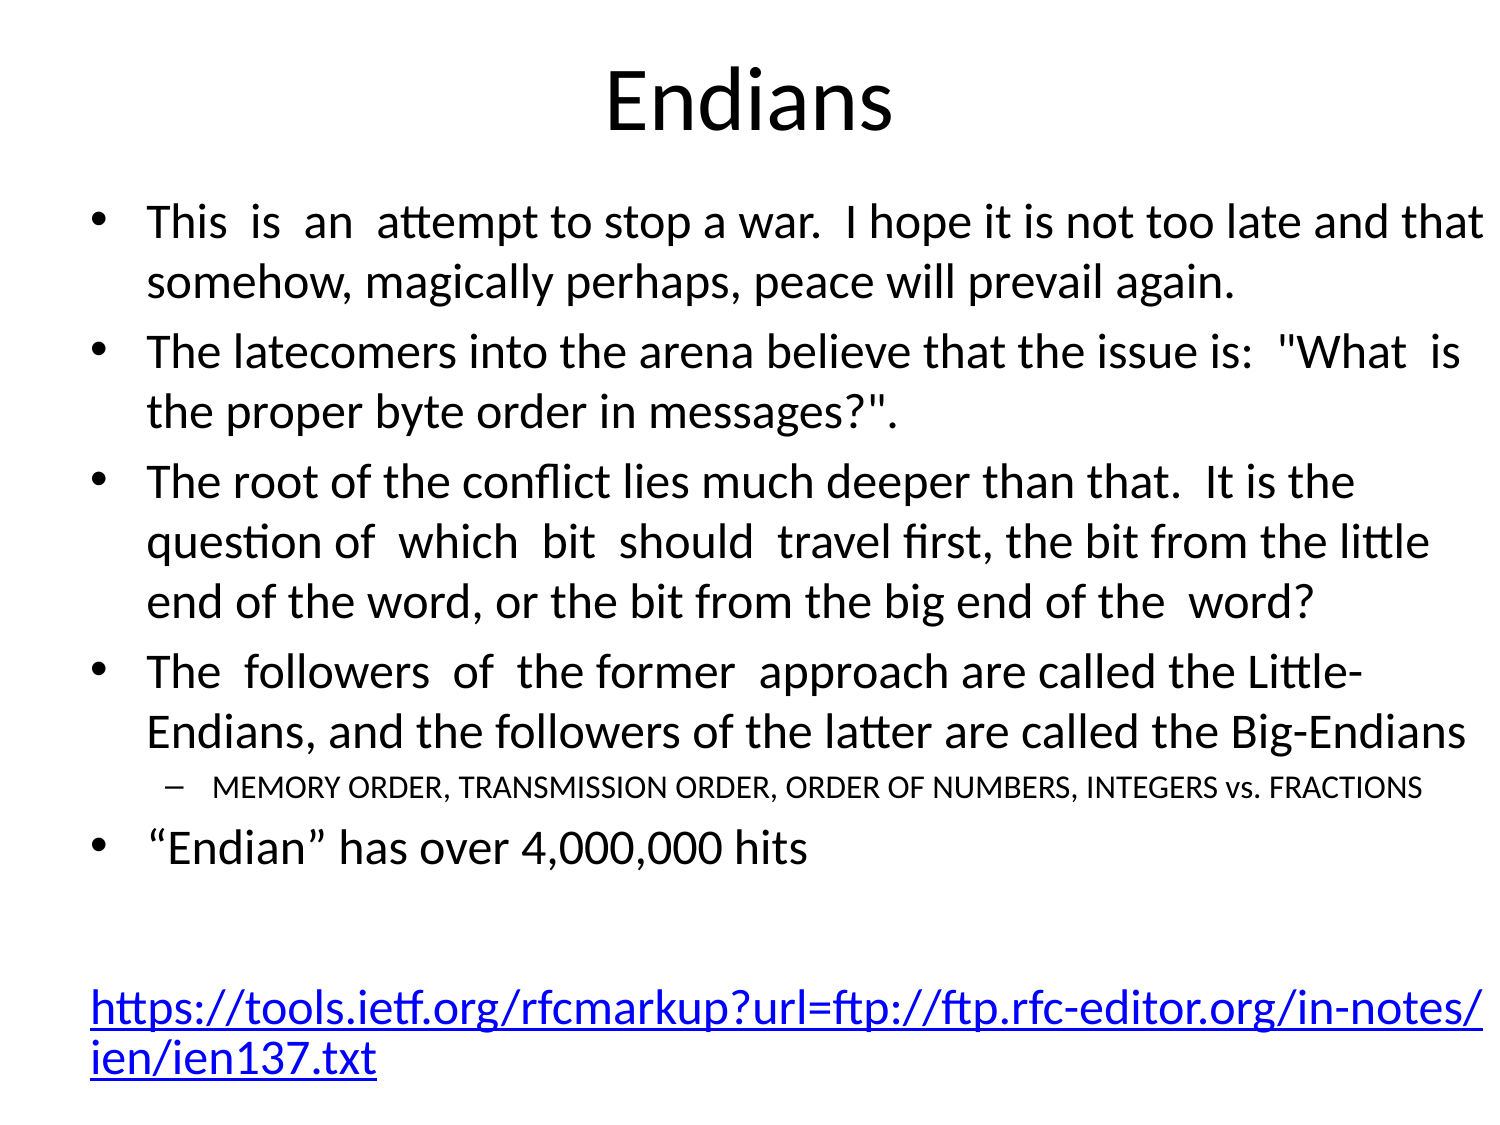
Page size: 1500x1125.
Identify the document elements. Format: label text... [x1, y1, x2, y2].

list This is an attempt to stop a war. I hope it is not too late and that somehow, magically perhaps, peace will prevail again. The latecomers into the arena believe that the issue is: "What is the proper byte order in messages?". The root of the conflict lies much deeper than that. It is the question of which bit should travel first, the bit from the little end of the word, or the bit from the big end of the word? The followers of the former approach are called the Little-Endians, and the followers of the latter are called the Big-Endians MEMORY ORDER, TRANSMISSION ORDER, ORDER OF NUMBERS, INTEGERS vs. FRACTIONS “Endian” has over 4,000,000 hits https://tools.ietf.org/rfcmarkup?url=ftp://ftp.rfc-editor.org/in-notes/ien/ien137.txt [75, 110, 1500, 854]
title Endians [75, 0, 1425, 110]
